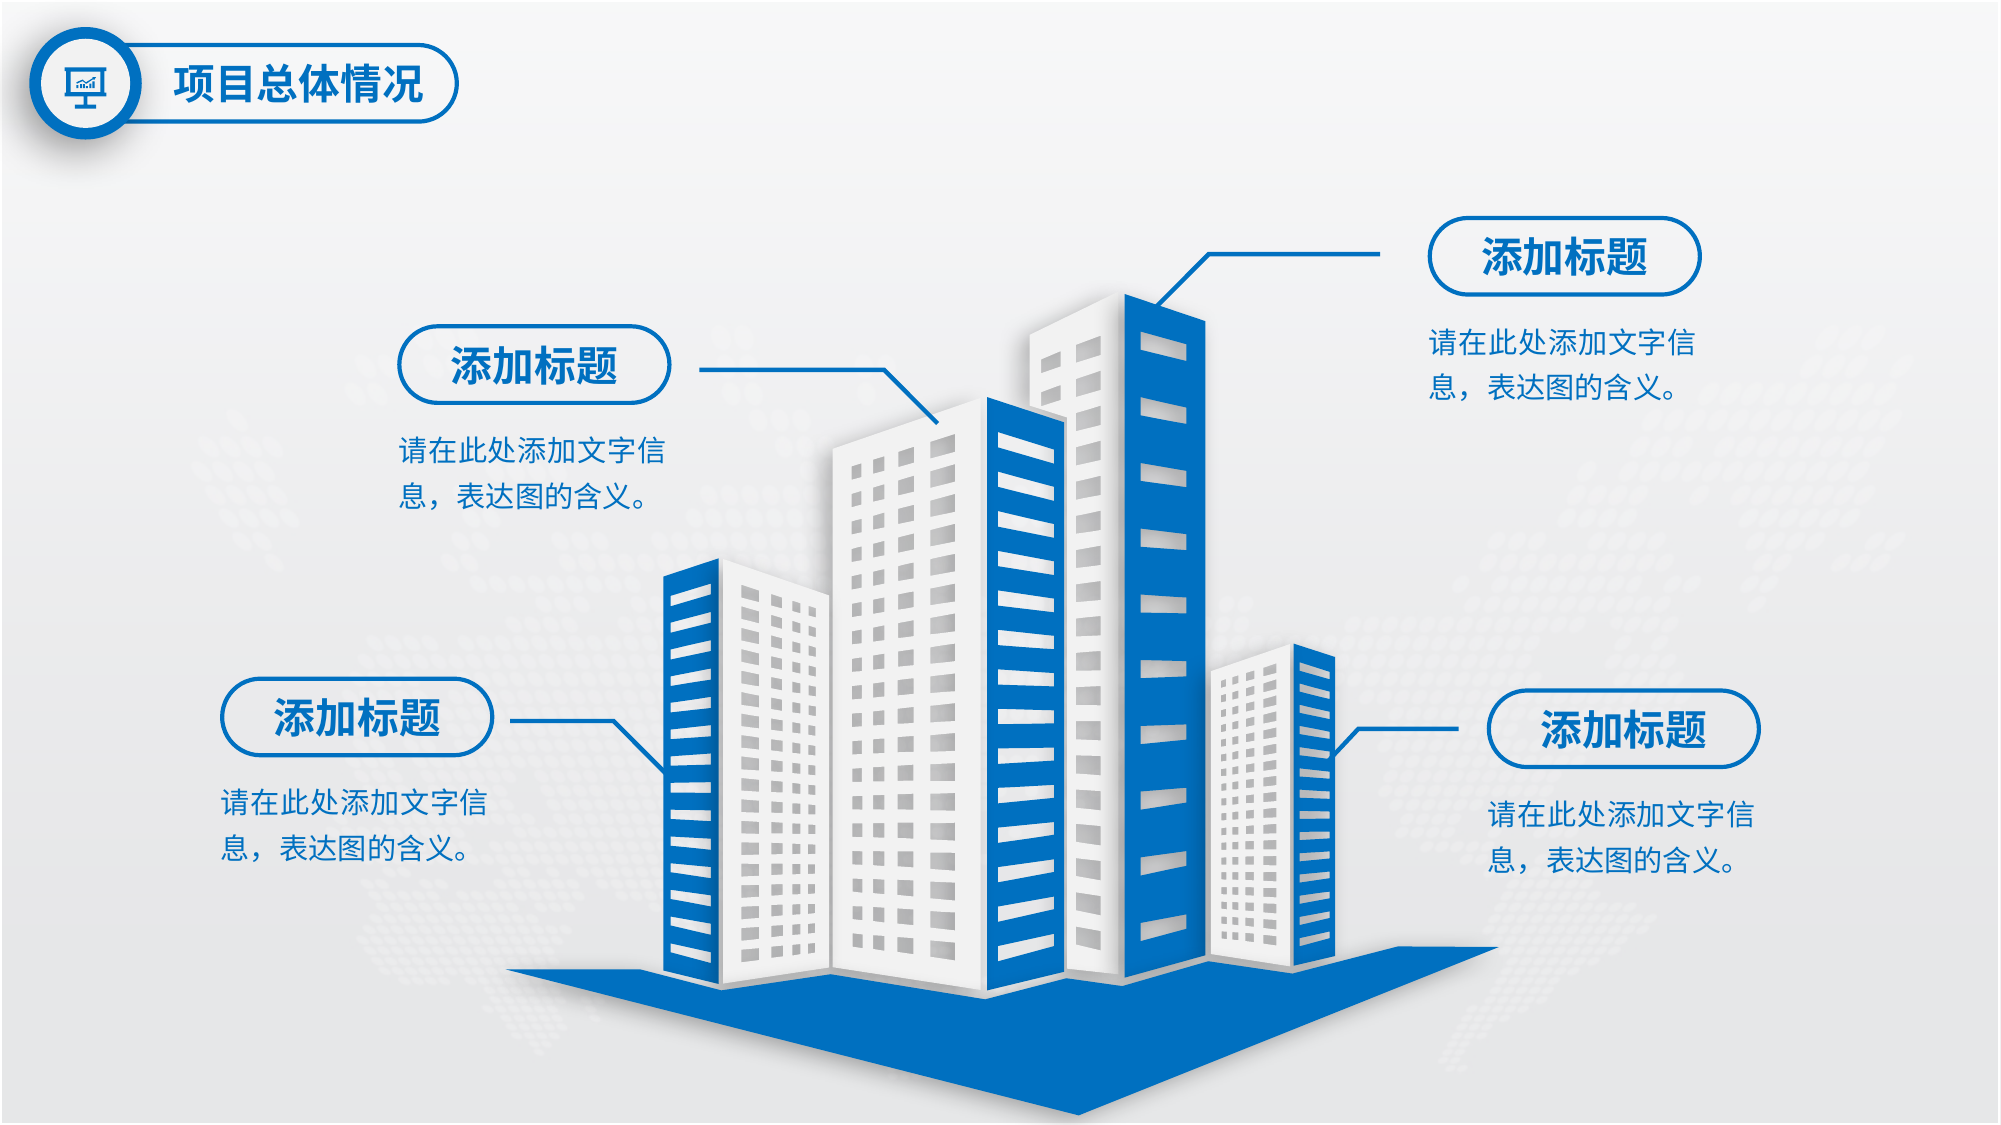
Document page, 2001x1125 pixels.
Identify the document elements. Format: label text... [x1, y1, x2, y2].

text_box [220, 676, 495, 758]
text_box 请在此处添加文字信息，表达图的含义。 [206, 767, 505, 873]
text_box [1340, 726, 1459, 752]
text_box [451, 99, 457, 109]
text_box 请在此处添加文字信息，表达图的含义。 [1413, 306, 1712, 412]
text_box 请在此处添加文字信息，表达图的含义。 [383, 414, 682, 521]
text_box 请在此处添加文字信息，表达图的含义。 [1472, 778, 1771, 885]
text_box [1169, 251, 1381, 290]
text_box [503, 944, 1501, 1118]
text_box [397, 324, 672, 405]
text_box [832, 396, 1065, 991]
text_box [1427, 215, 1702, 297]
text_box [699, 367, 913, 395]
text_box [146, 42, 459, 124]
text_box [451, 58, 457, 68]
text_box [510, 718, 658, 769]
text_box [31, 29, 140, 138]
text_box 此处添加文字做详细的阐述标题含义。 [2, 2, 1998, 1123]
text_box [1486, 688, 1762, 770]
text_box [663, 558, 830, 985]
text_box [1210, 643, 1336, 967]
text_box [1029, 291, 1206, 978]
